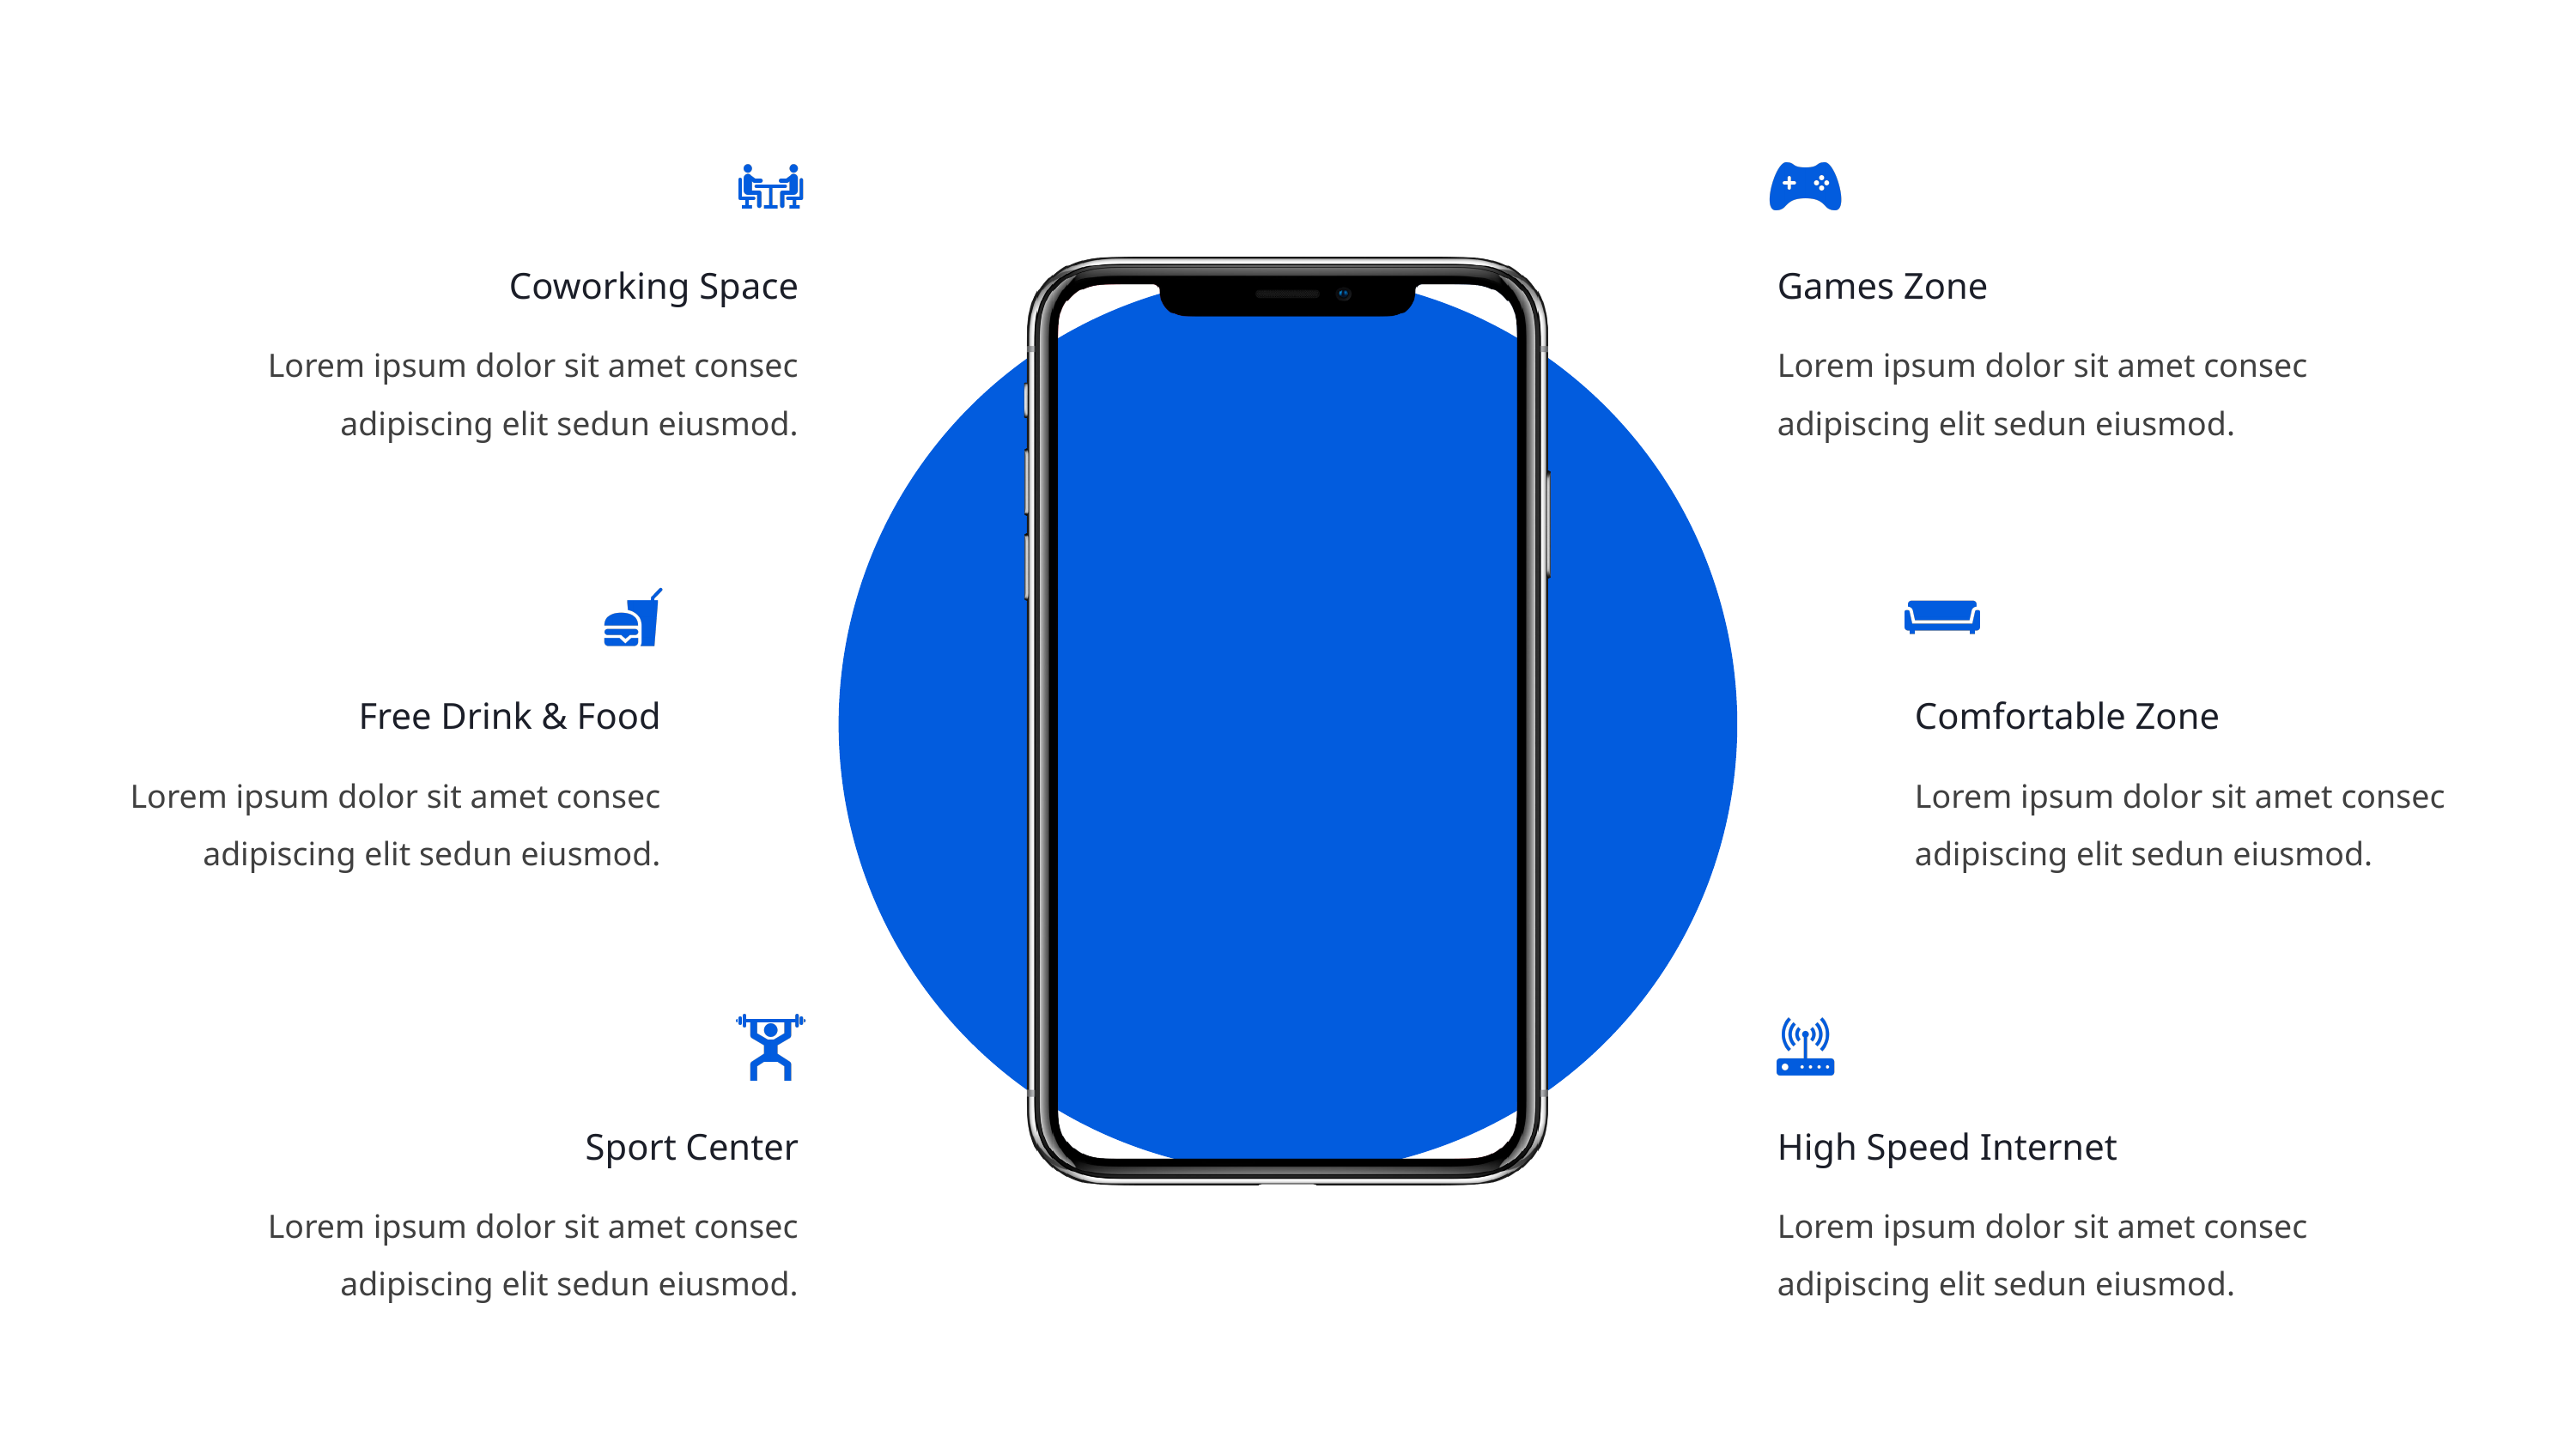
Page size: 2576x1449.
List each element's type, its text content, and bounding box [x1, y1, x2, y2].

text_box Lorem ipsum dolor sit amet consec adipiscing elit sedun eiusmod. [253, 1179, 811, 1309]
text_box Lorem ipsum dolor sit amet consec adipiscing elit sedun eiusmod. [253, 319, 811, 448]
text_box Lorem ipsum dolor sit amet consec adipiscing elit sedun eiusmod. [1902, 749, 2460, 879]
text_box Comfortable Zone [1902, 687, 2395, 743]
text_box Lorem ipsum dolor sit amet consec adipiscing elit sedun eiusmod. [1765, 319, 2323, 448]
text_box Sport Center [434, 1117, 811, 1173]
text_box Games Zone [1765, 257, 2101, 312]
text_box Lorem ipsum dolor sit amet consec adipiscing elit sedun eiusmod. [1765, 1179, 2323, 1309]
text_box High Speed Internet [1765, 1117, 2257, 1173]
picture [1765, 1005, 1846, 1088]
picture [1023, 254, 1553, 1195]
picture [730, 145, 811, 227]
picture [592, 576, 674, 658]
text_box Lorem ipsum dolor sit amet consec adipiscing elit sedun eiusmod. [115, 749, 674, 879]
picture [1765, 145, 1846, 227]
text_box Coworking Space [319, 257, 811, 312]
text_box Free Drink & Food [181, 687, 674, 743]
picture [1901, 576, 1984, 658]
picture [730, 1006, 811, 1088]
